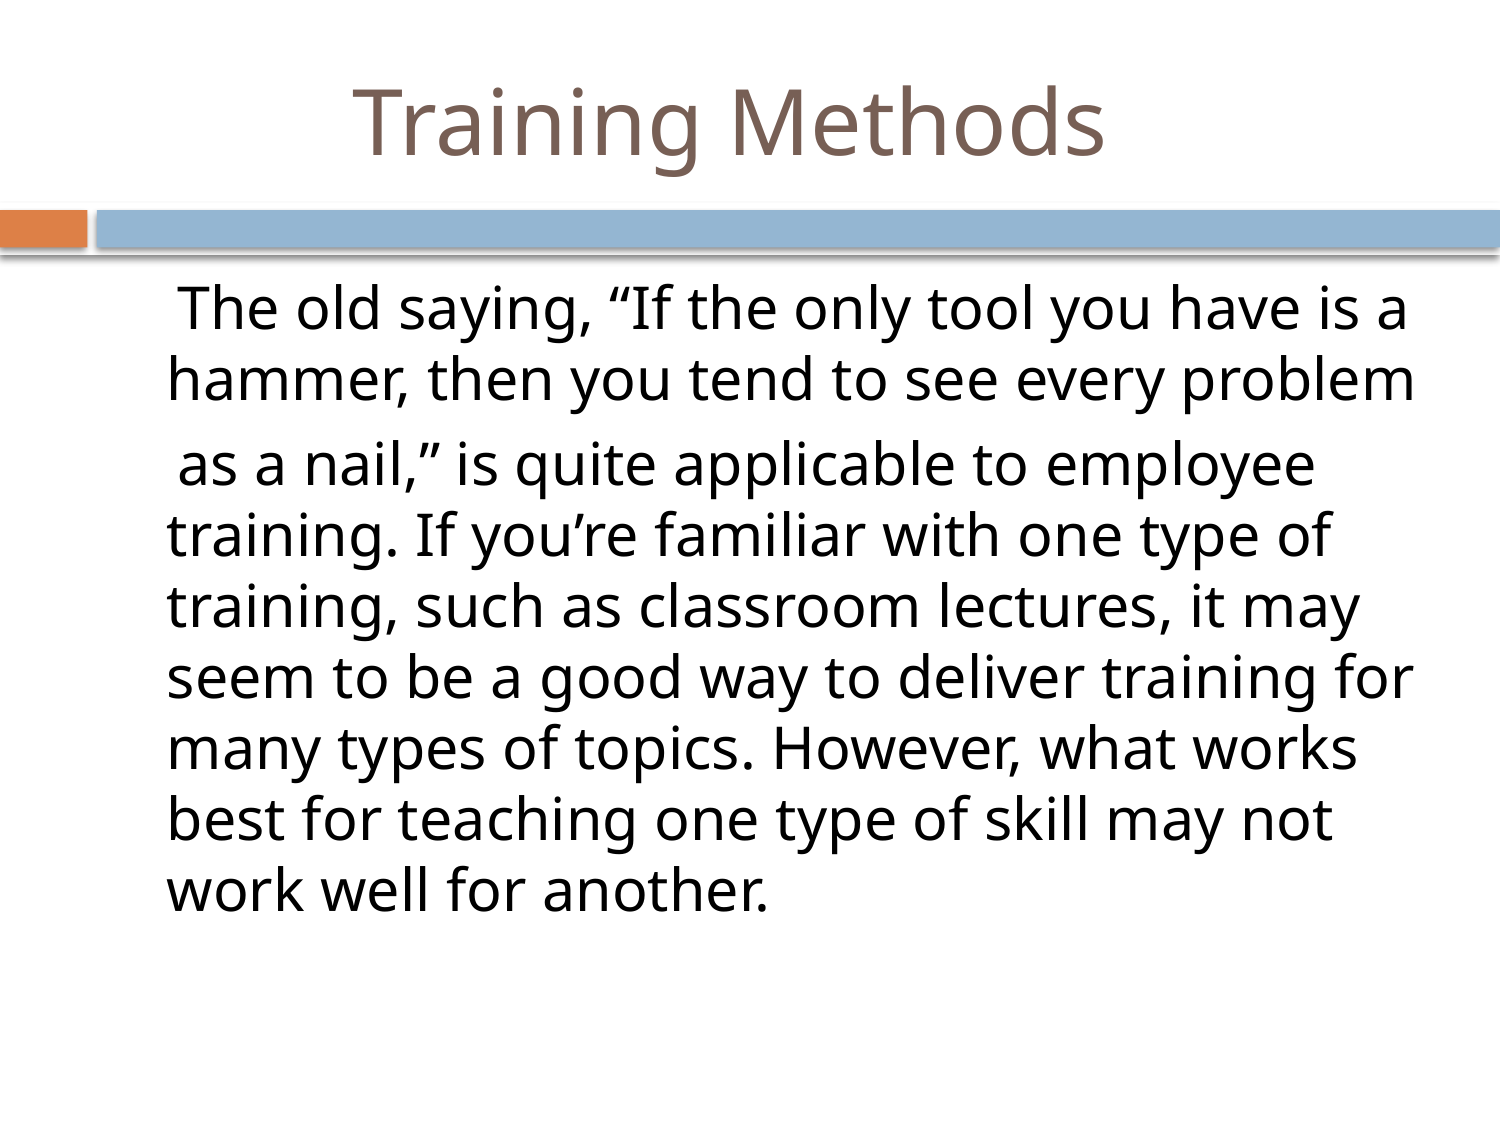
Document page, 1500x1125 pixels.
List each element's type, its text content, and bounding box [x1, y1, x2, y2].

title Training Methods [100, 37, 1438, 200]
list The old saying, “If the only tool you have is a hammer, then you tend to see every problem as a nail,” is quite applicable to employee training. If you’re familiar with one type of training, such as classroom lectures, it may seem to be a good way to deliver training for many types of topics. However, what works best for teaching one type of skill may not work well for another. [100, 262, 1438, 1000]
